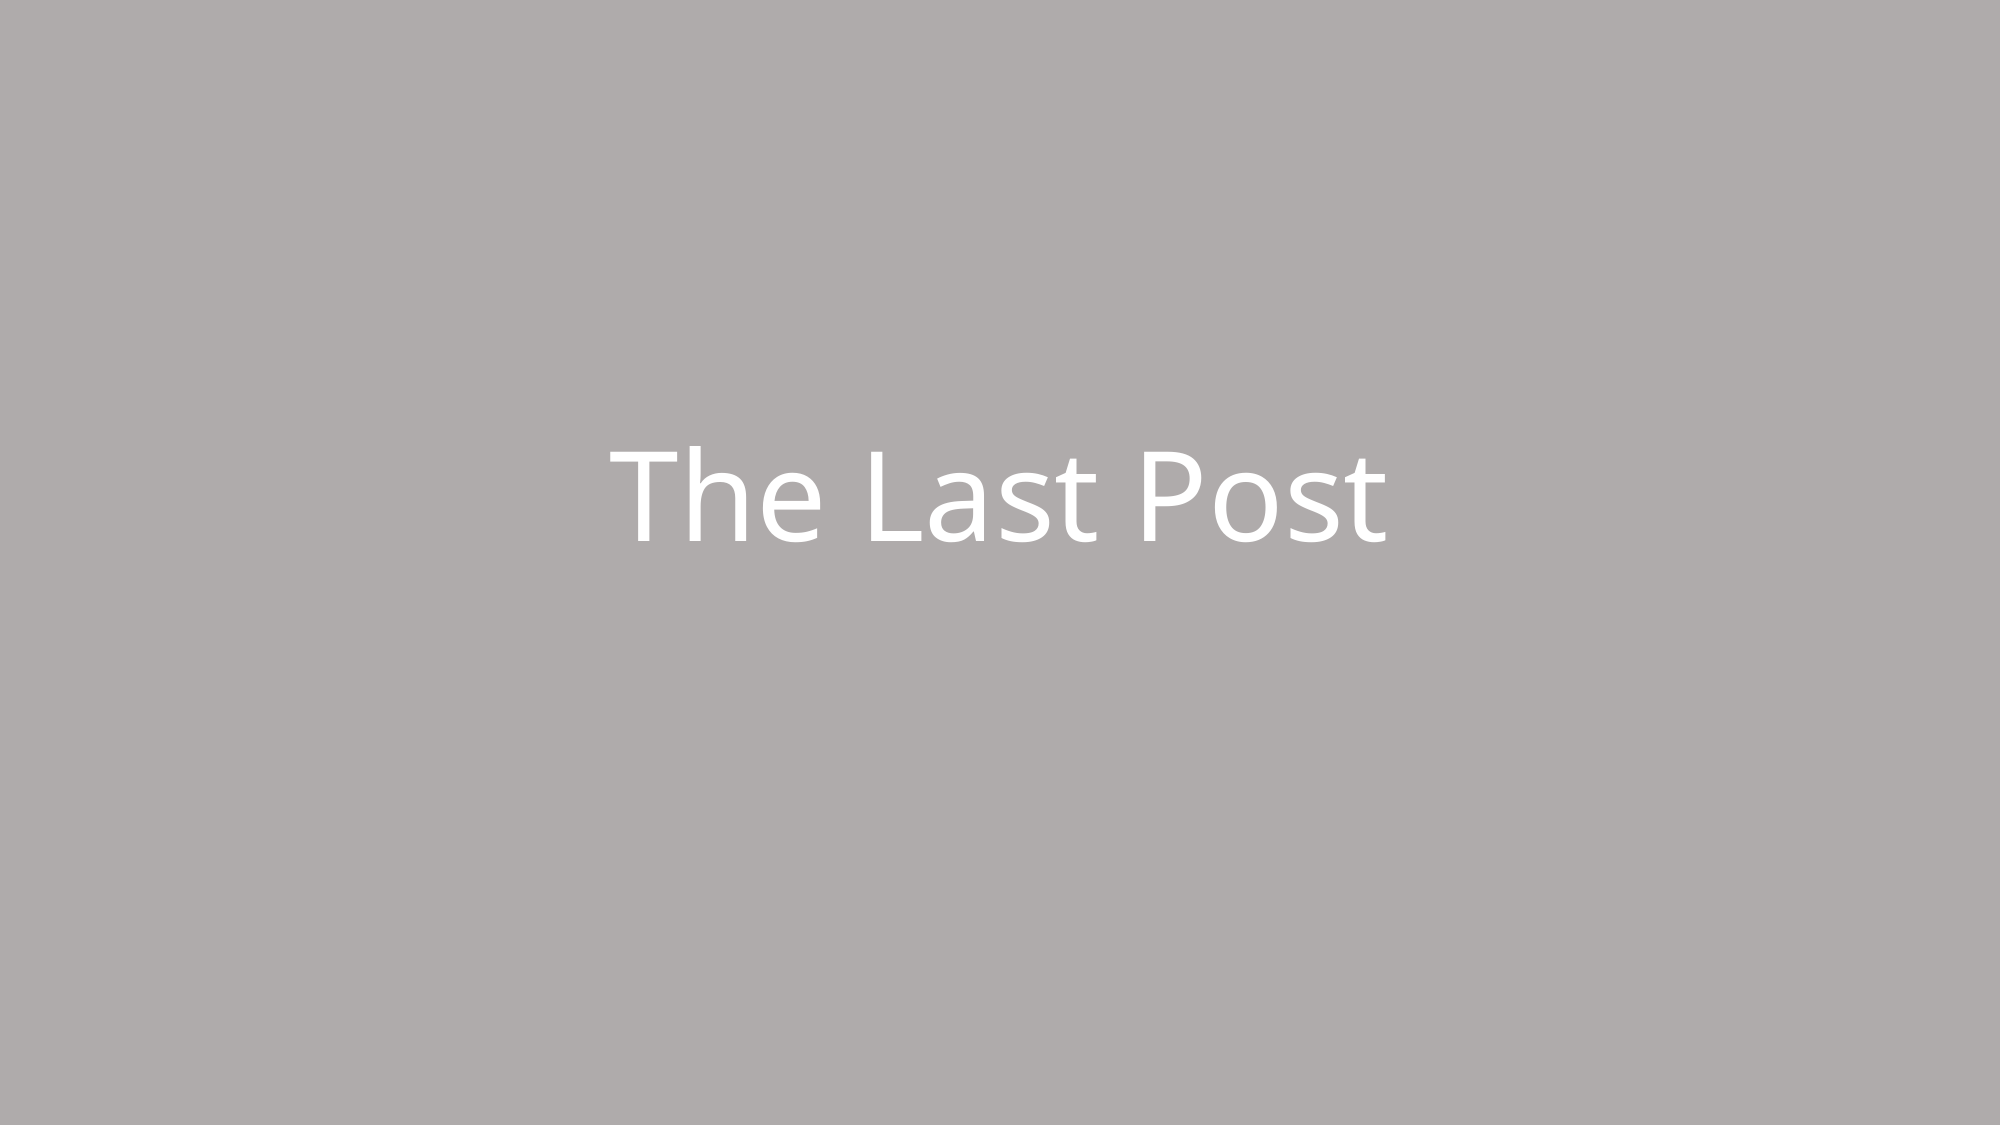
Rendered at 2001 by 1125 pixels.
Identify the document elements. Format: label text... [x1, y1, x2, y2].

title The Last Post [249, 184, 1750, 576]
